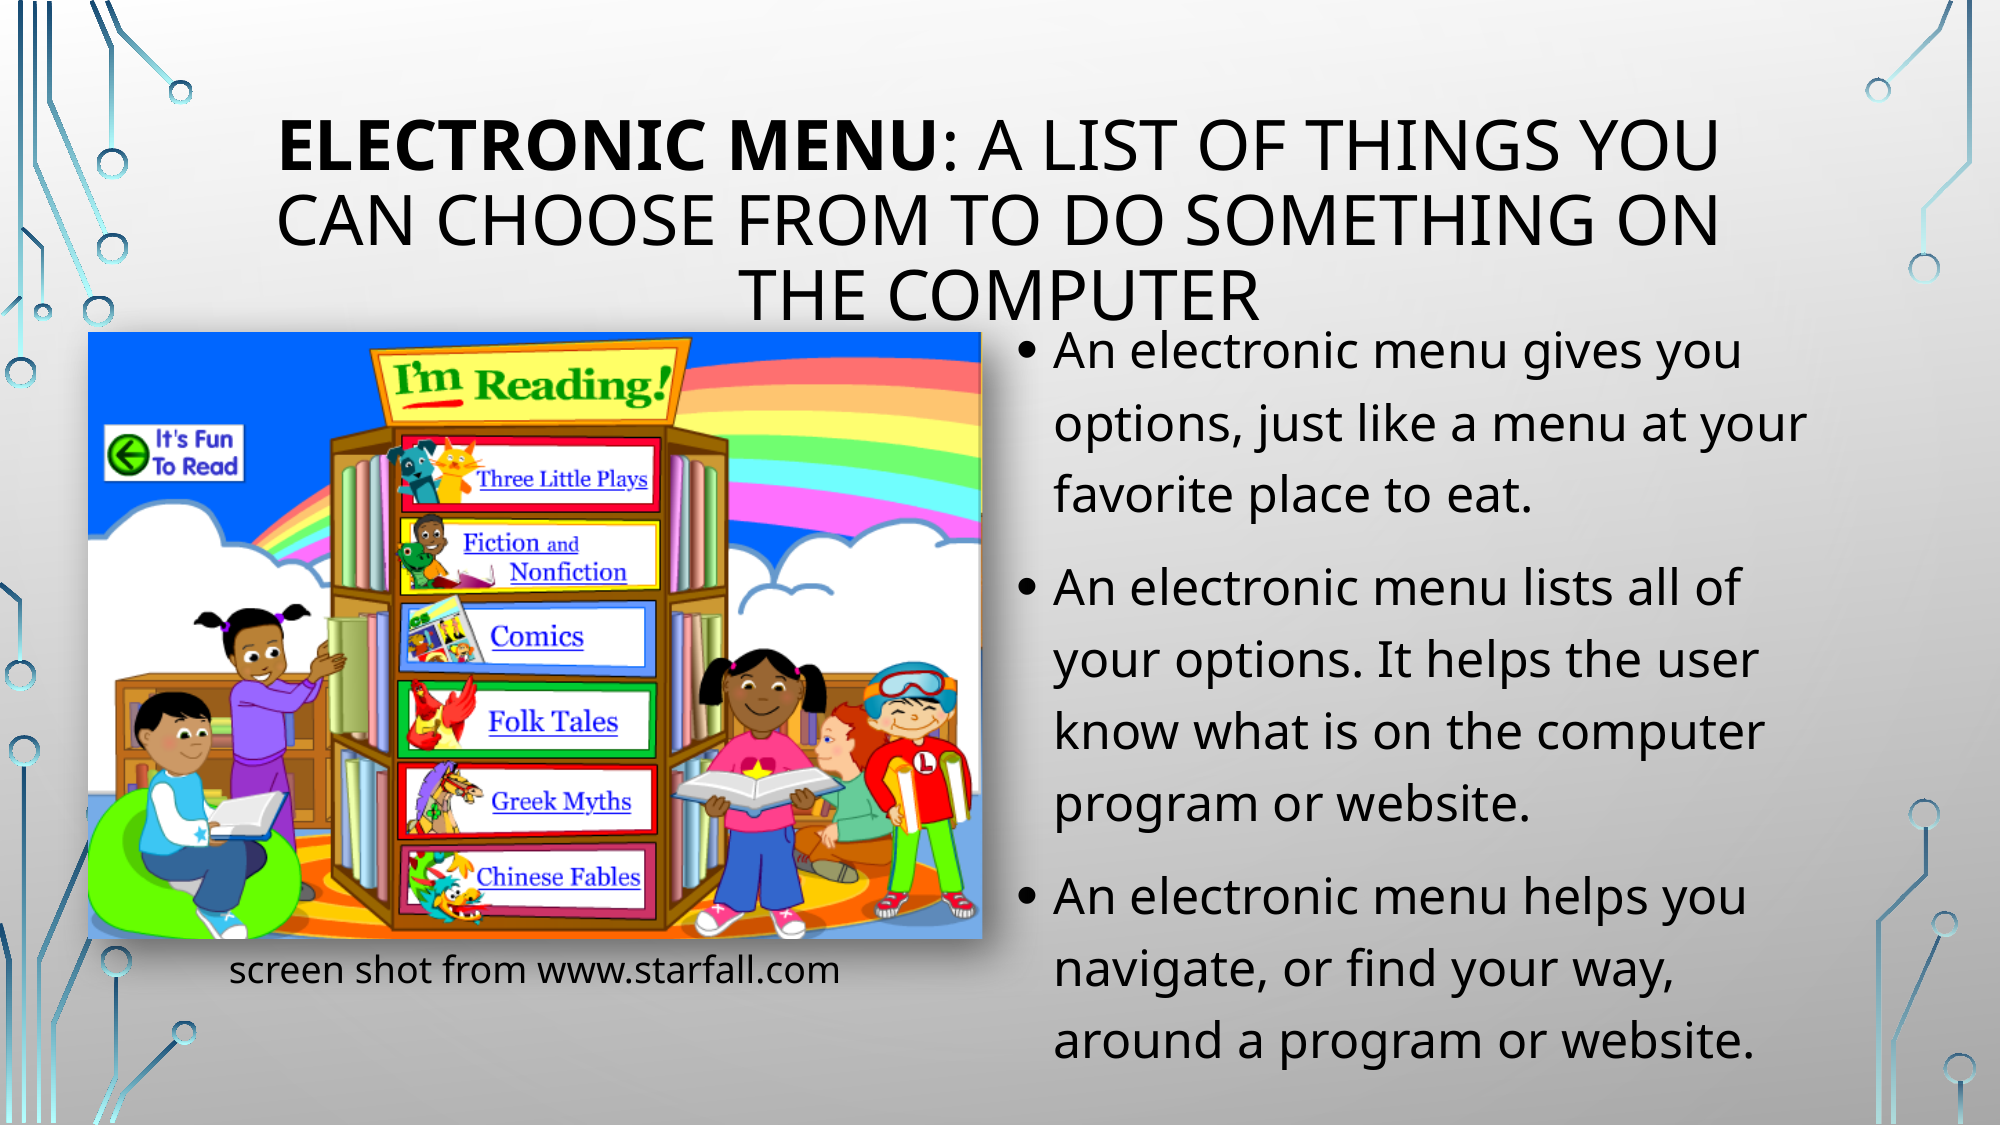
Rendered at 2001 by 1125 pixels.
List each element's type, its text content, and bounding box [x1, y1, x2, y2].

list An electronic menu gives you options, just like a menu at your favorite place to eat. An electronic menu lists all of your options. It helps the user know what is on the computer program or website. An electronic menu helps you navigate, or find your way, around a program or website. [1001, 299, 1863, 1014]
title Electronic Menu: a list of things you can choose from to do something on the computer [187, 101, 1813, 322]
picture [87, 332, 983, 940]
text_box screen shot from www.starfall.com [88, 940, 983, 999]
